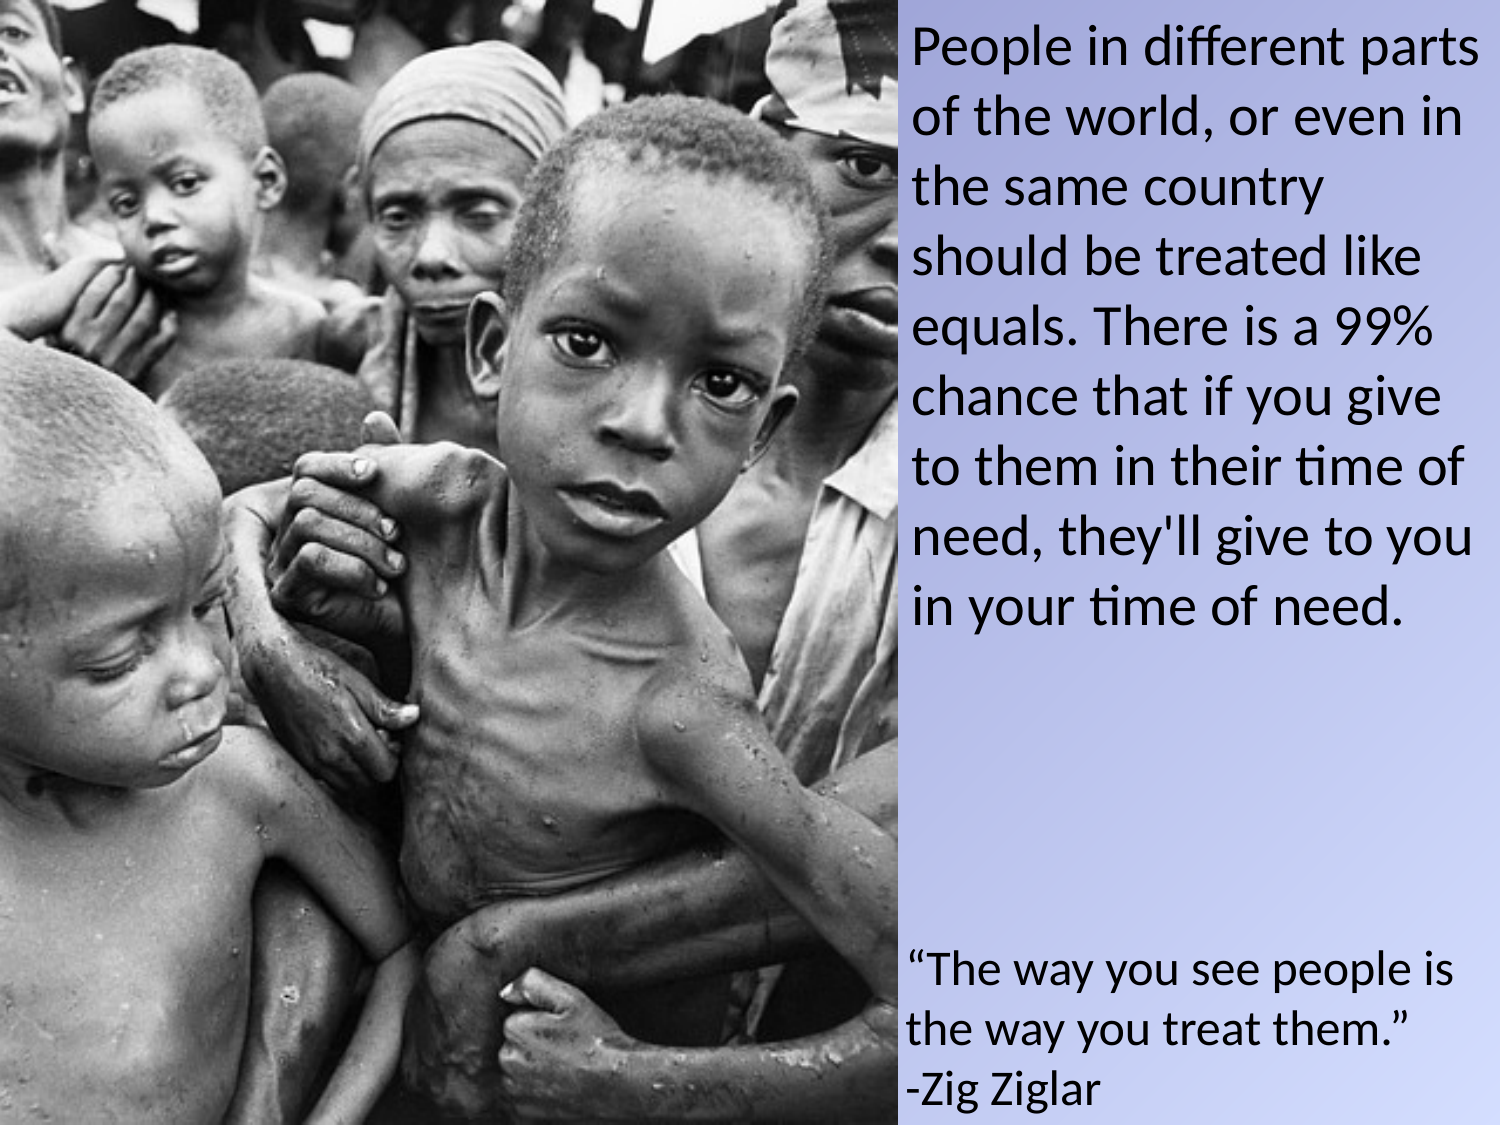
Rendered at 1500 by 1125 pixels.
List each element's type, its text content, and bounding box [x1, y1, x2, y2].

text_box People in different parts of the world, or even in the same country should be treated like equals. There is a 99% chance that if you give to them in their time of need, they'll give to you in your time of need. [899, 0, 1500, 645]
text_box “The way you see people is the way you treat them.” -Zig Ziglar [902, 928, 1500, 1123]
picture [0, 0, 898, 1125]
